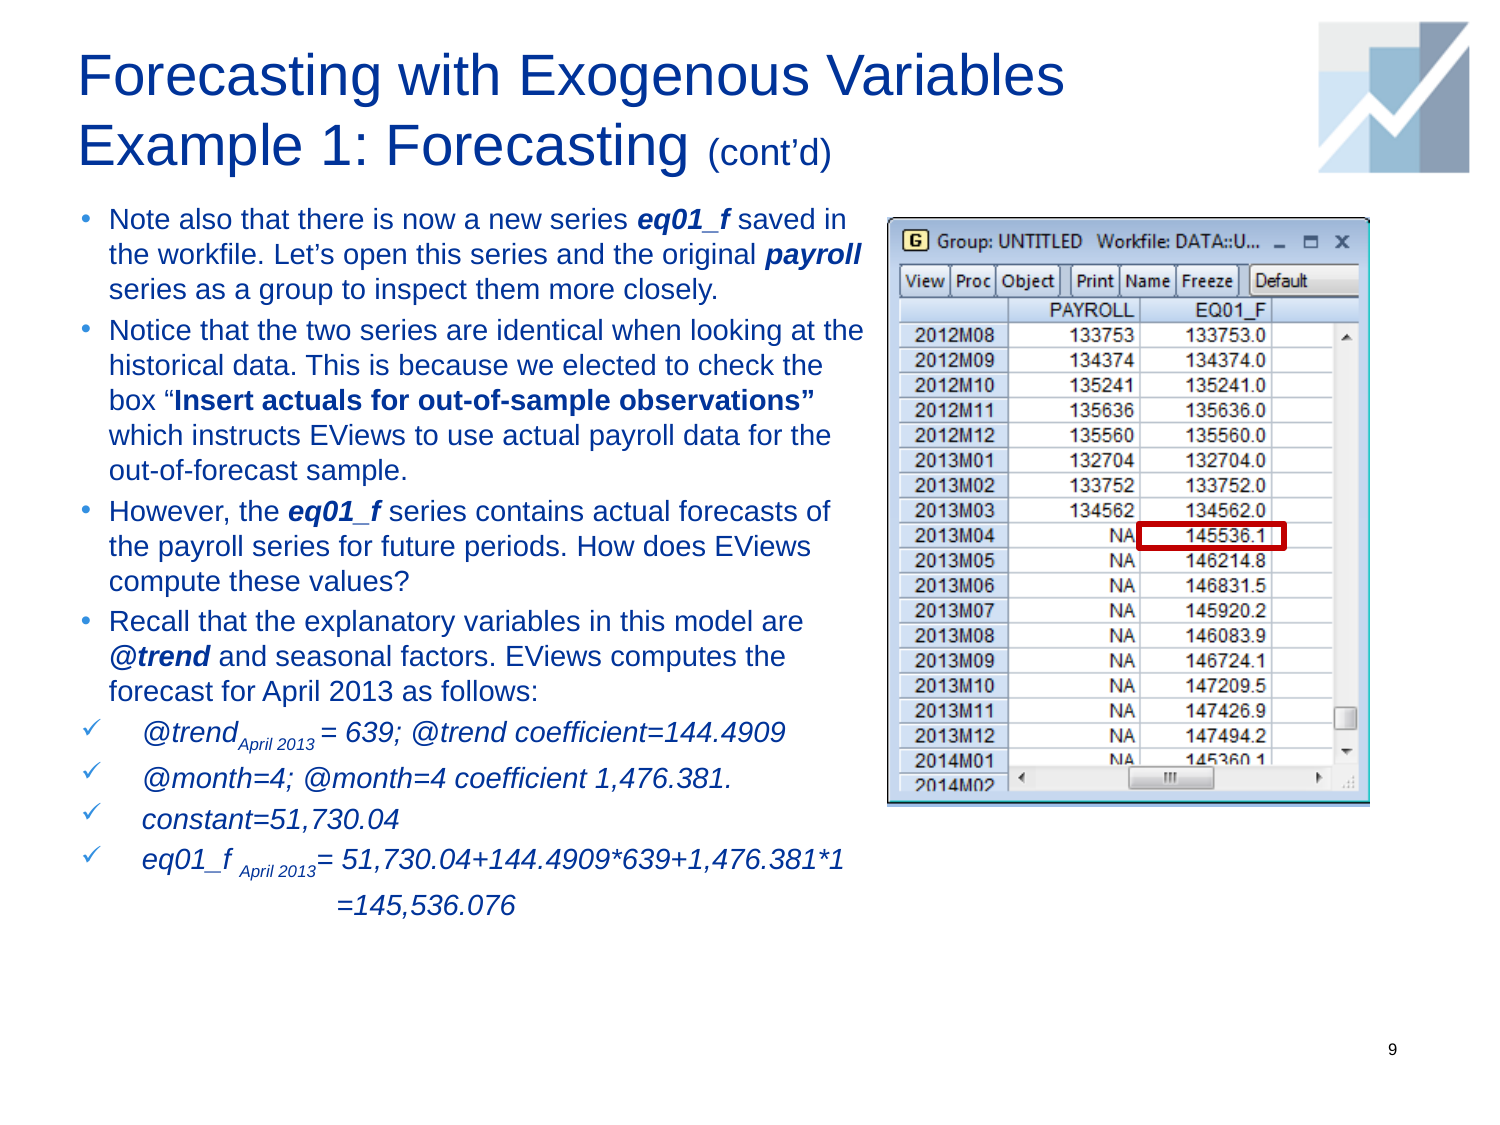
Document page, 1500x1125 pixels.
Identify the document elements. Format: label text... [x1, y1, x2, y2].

list Note also that there is now a new series eq01_f saved in the workfile. Let’s open this series and the original payroll series as a group to inspect them more closely. Notice that the two series are identical when looking at the historical data. This is because we elected to check the box “Insert actuals for out-of-sample observations” which instructs EViews to use actual payroll data for the out-of-forecast sample. However, the eq01_f series contains actual forecasts of the payroll series for future periods. How does EViews compute these values? Recall that the explanatory variables in this model are @trend and seasonal factors. EViews computes the forecast for April 2013 as follows: @trendApril 2013 = 639; @trend coefficient=144.4909 @month=4; @month=4 coefficient 1,476.381. constant=51,730.04 eq01_f April 2013= 51,730.04+144.4909*639+1,476.381*1 =145,536.076 [65, 193, 888, 974]
picture [887, 217, 1370, 807]
title Forecasting with Exogenous Variables Example 1: Forecasting (cont’d) [62, 0, 1297, 185]
picture [1300, 11, 1479, 181]
slide_number 9 [1262, 1015, 1413, 1067]
